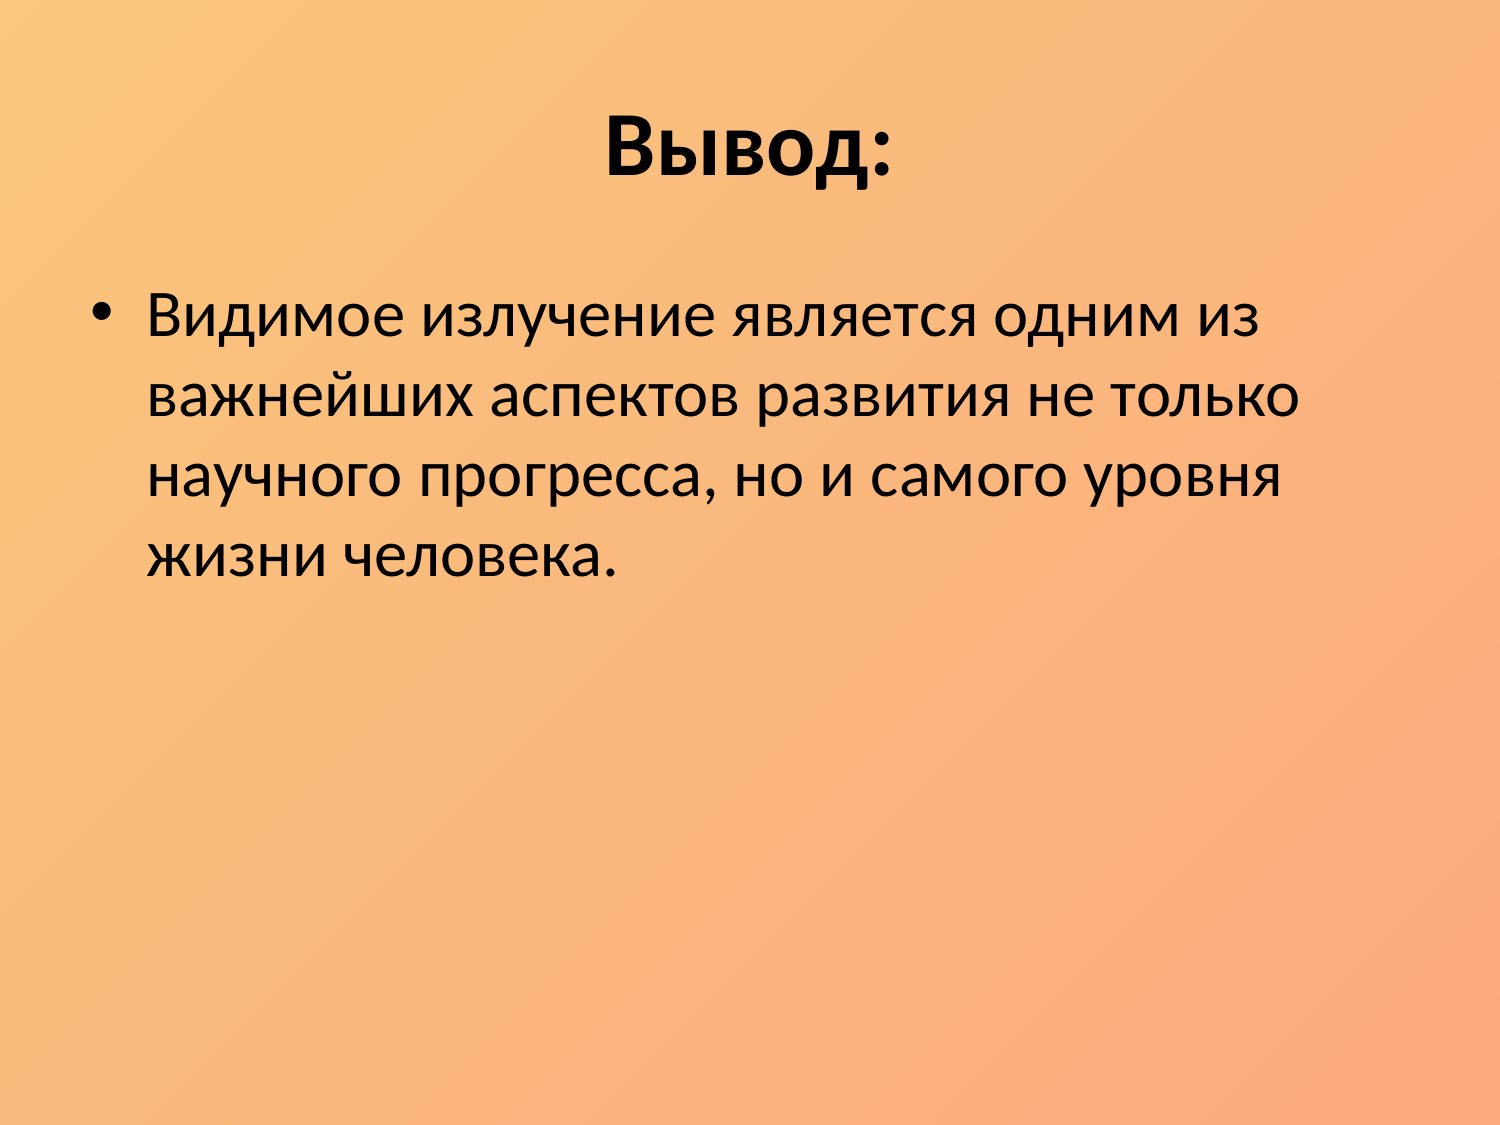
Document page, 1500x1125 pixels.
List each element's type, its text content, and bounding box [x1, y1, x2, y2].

list Видимое излучение является одним из важнейших аспектов развития не только научного прогресса, но и самого уровня жизни человека. [75, 262, 1425, 1005]
title Вывод: [75, 45, 1425, 233]
